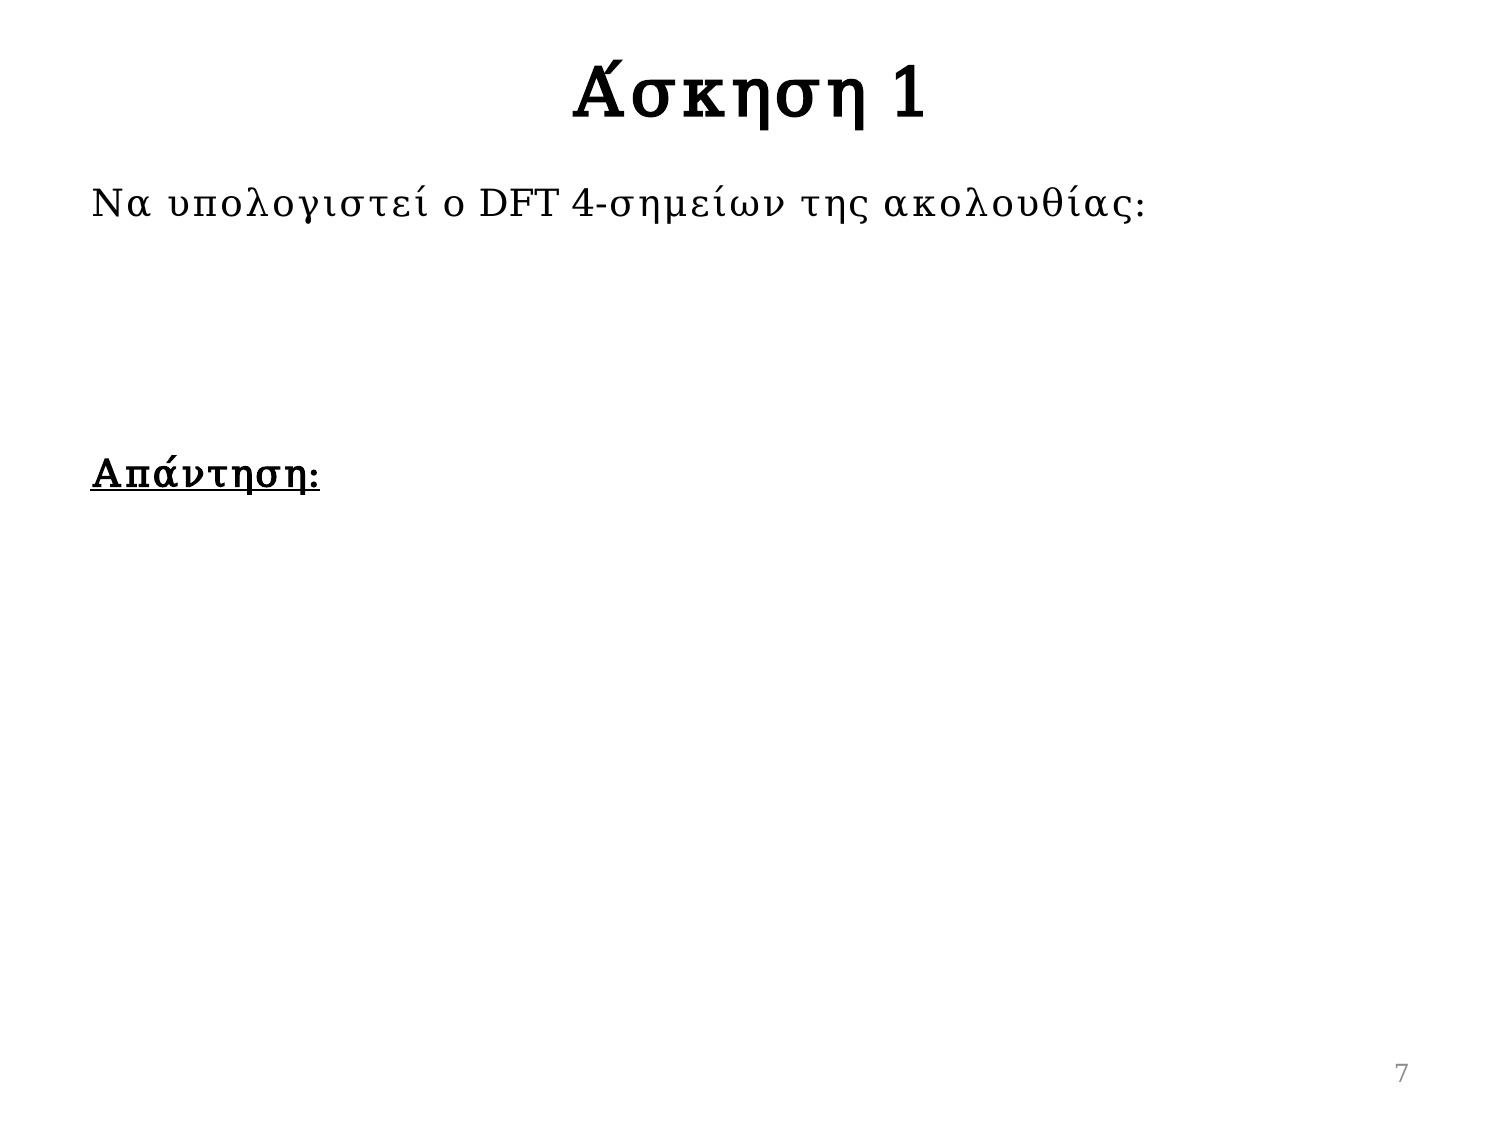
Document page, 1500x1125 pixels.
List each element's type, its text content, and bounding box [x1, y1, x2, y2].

title Άσκηση 1 [75, 19, 1425, 159]
slide_number 7 [1222, 1042, 1425, 1103]
